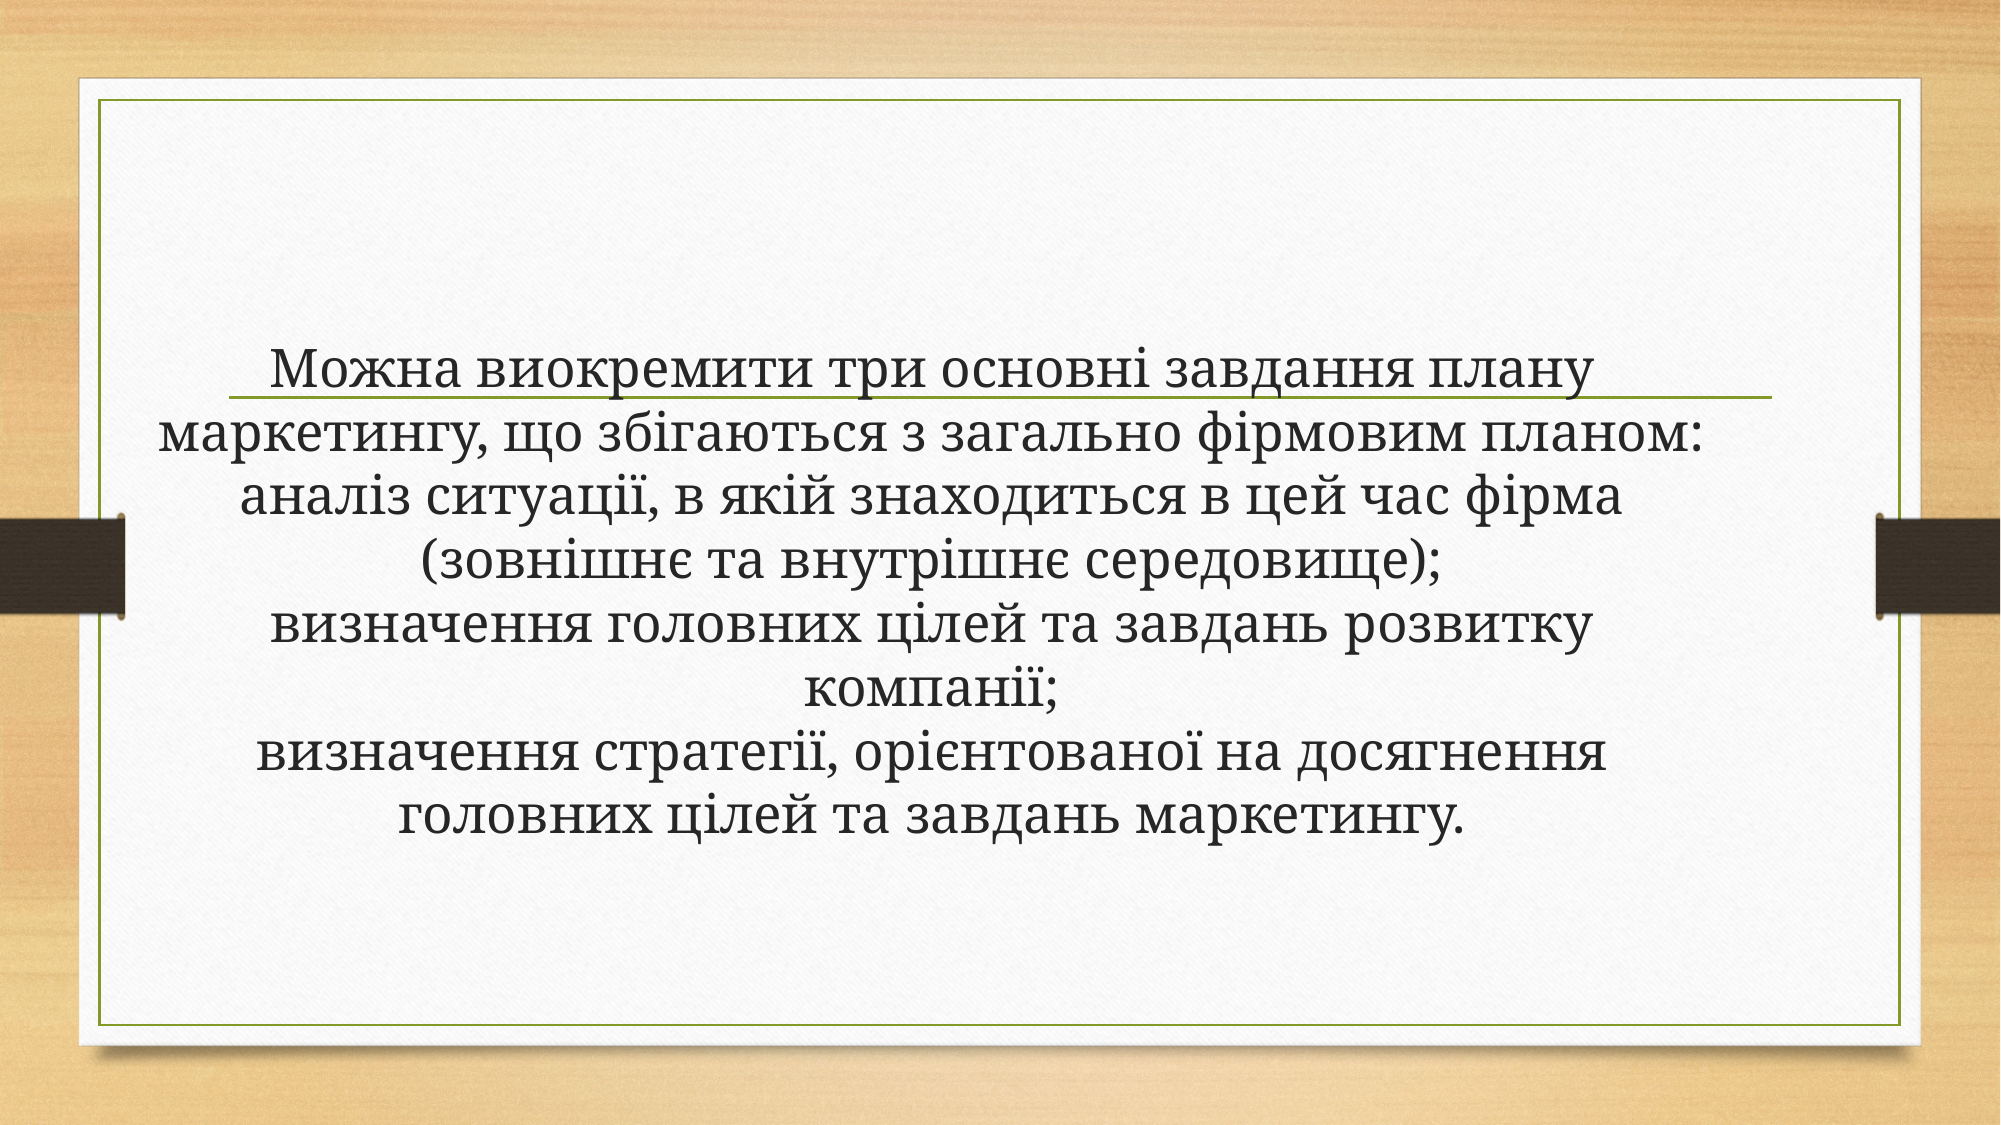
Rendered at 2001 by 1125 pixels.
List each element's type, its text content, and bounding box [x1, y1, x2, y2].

title Можна виокремити три основні завдання плану маркетингу, що збігаються з загально фірмовим планом: аналіз ситуації, в якій знаходиться в цей час фірма (зовнішнє та внутрішнє середовище); визначення головних цілей та завдань розвитку компанії; визначення стратегії, орієнтованої на досягнення головних цілей та завдань маркетингу. [125, 324, 1740, 918]
picture [0, 0, 2001, 1125]
